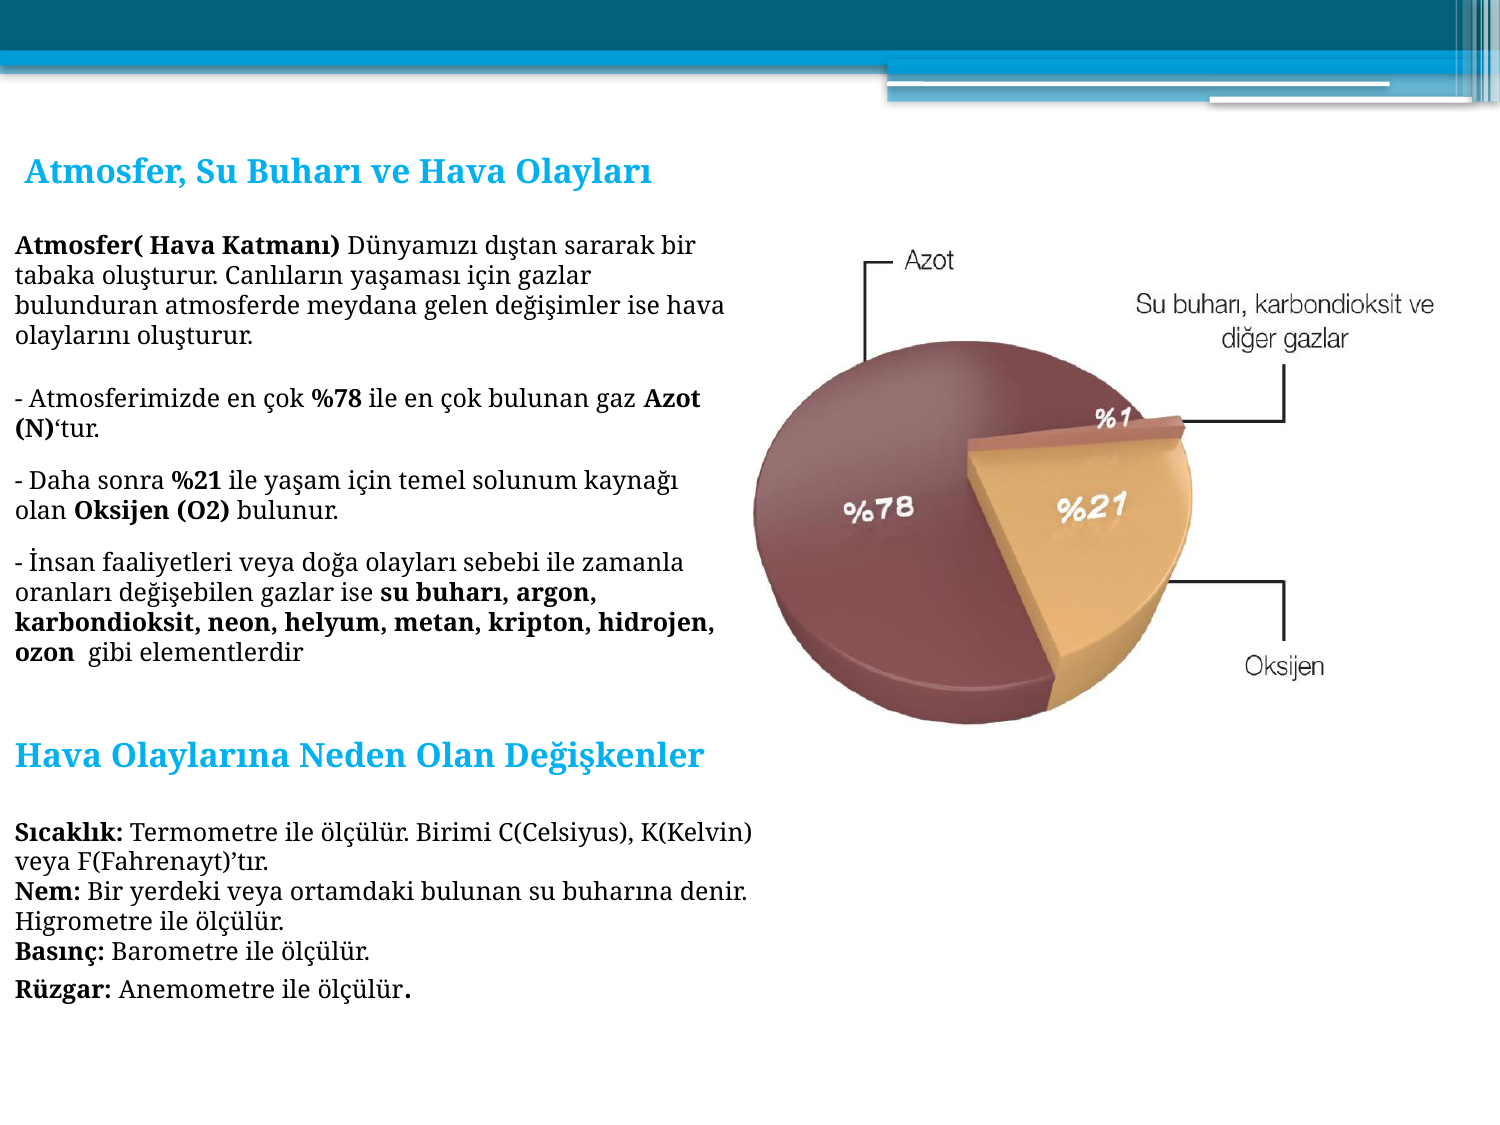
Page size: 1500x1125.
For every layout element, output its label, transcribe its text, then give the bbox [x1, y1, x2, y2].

text_box - İnsan faaliyetleri veya doğa olayları sebebi ile zamanla oranları değişebilen gazlar ise su buharı, argon, karbondioksit, neon, helyum, metan, kripton, hidrojen, ozon gibi elementlerdir [0, 538, 719, 674]
text_box Hava Olaylarına Neden Olan Değişkenler [0, 726, 750, 782]
text_box - Atmosferimizde en çok %78 ile en çok bulunan gaz Azot (N)‘tur. [0, 374, 719, 450]
text_box - Daha sonra %21 ile yaşam için temel solunum kaynağı olan Oksijen (O2) bulunur. [0, 456, 719, 532]
text_box Atmosfer( Hava Katmanı) Dünyamızı dıştan sararak bir tabaka oluşturur. Canlıların yaşaması için gazlar bulunduran atmosferde meydana gelen değişimler ise hava olaylarını oluşturur. [0, 222, 750, 358]
picture [726, 234, 1442, 751]
text_box Atmosfer, Su Buharı ve Hava Olayları [0, 93, 1500, 199]
text_box Sıcaklık: Termometre ile ölçülür. Birimi C(Celsiyus), K(Kelvin) veya F(Fahrenayt)’tır. Nem: Bir yerdeki veya ortamdaki bulunan su buharına denir. Higrometre ile ölçülür. Basınç: Barometre ile ölçülür. Rüzgar: Anemometre ile ölçülür. [0, 808, 821, 1013]
